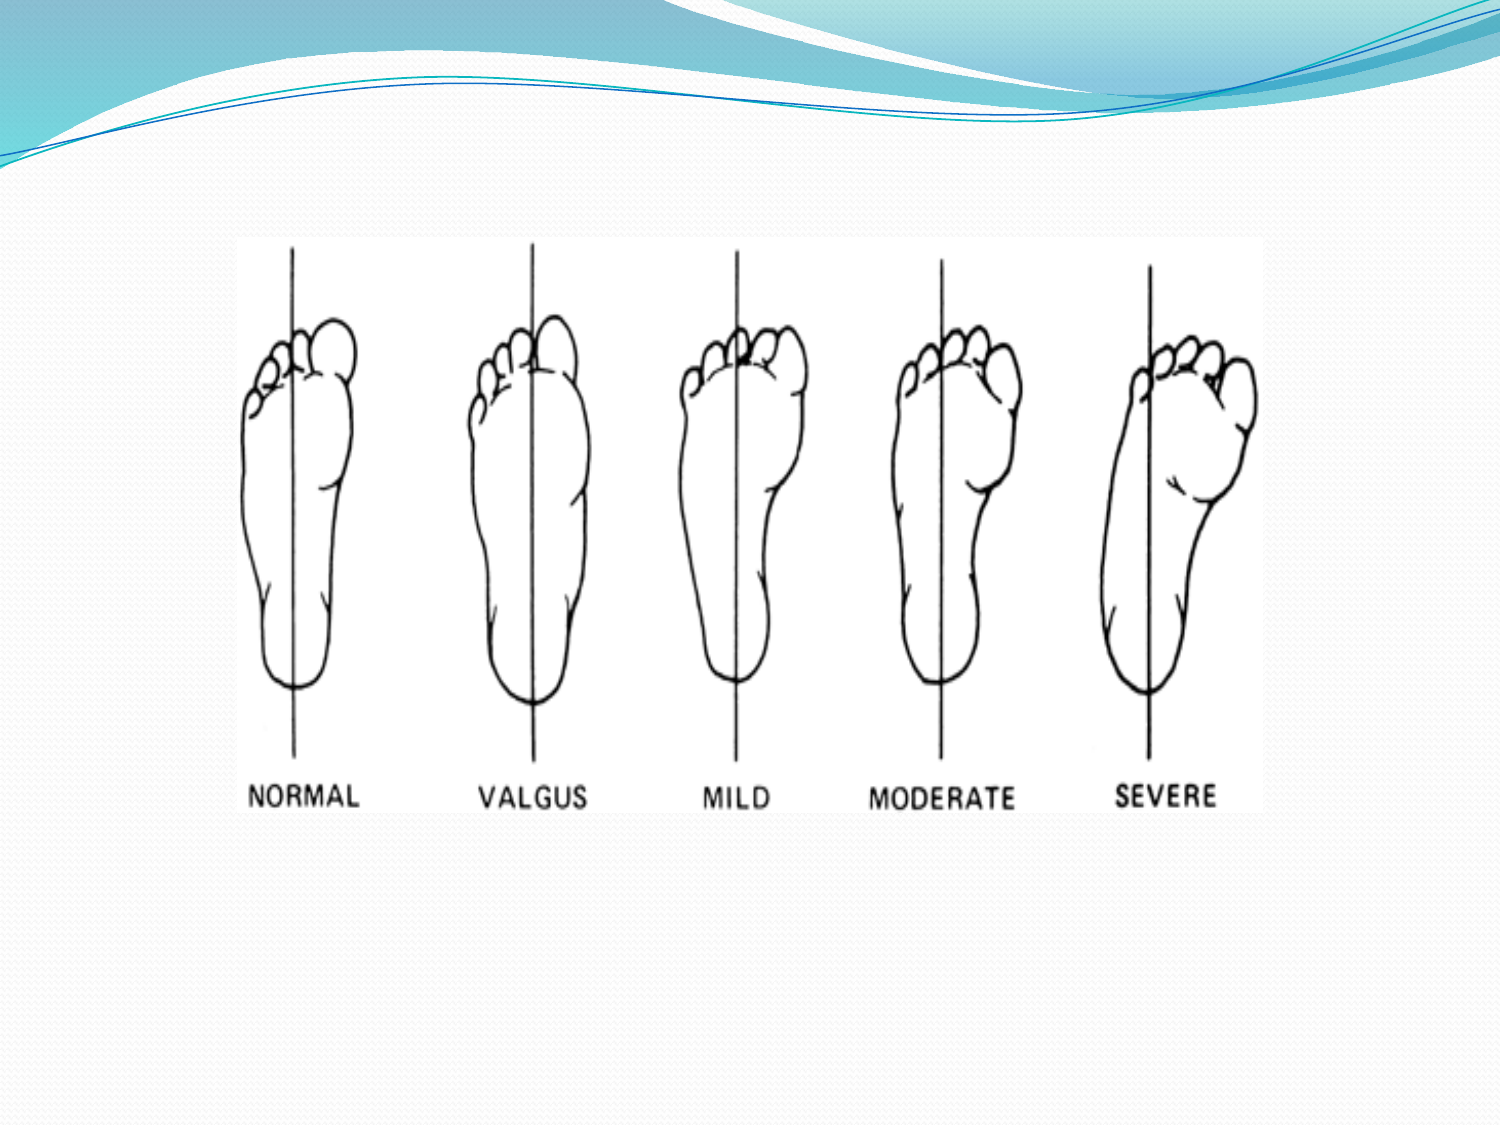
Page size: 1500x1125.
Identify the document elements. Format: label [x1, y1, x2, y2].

picture [237, 237, 1263, 813]
